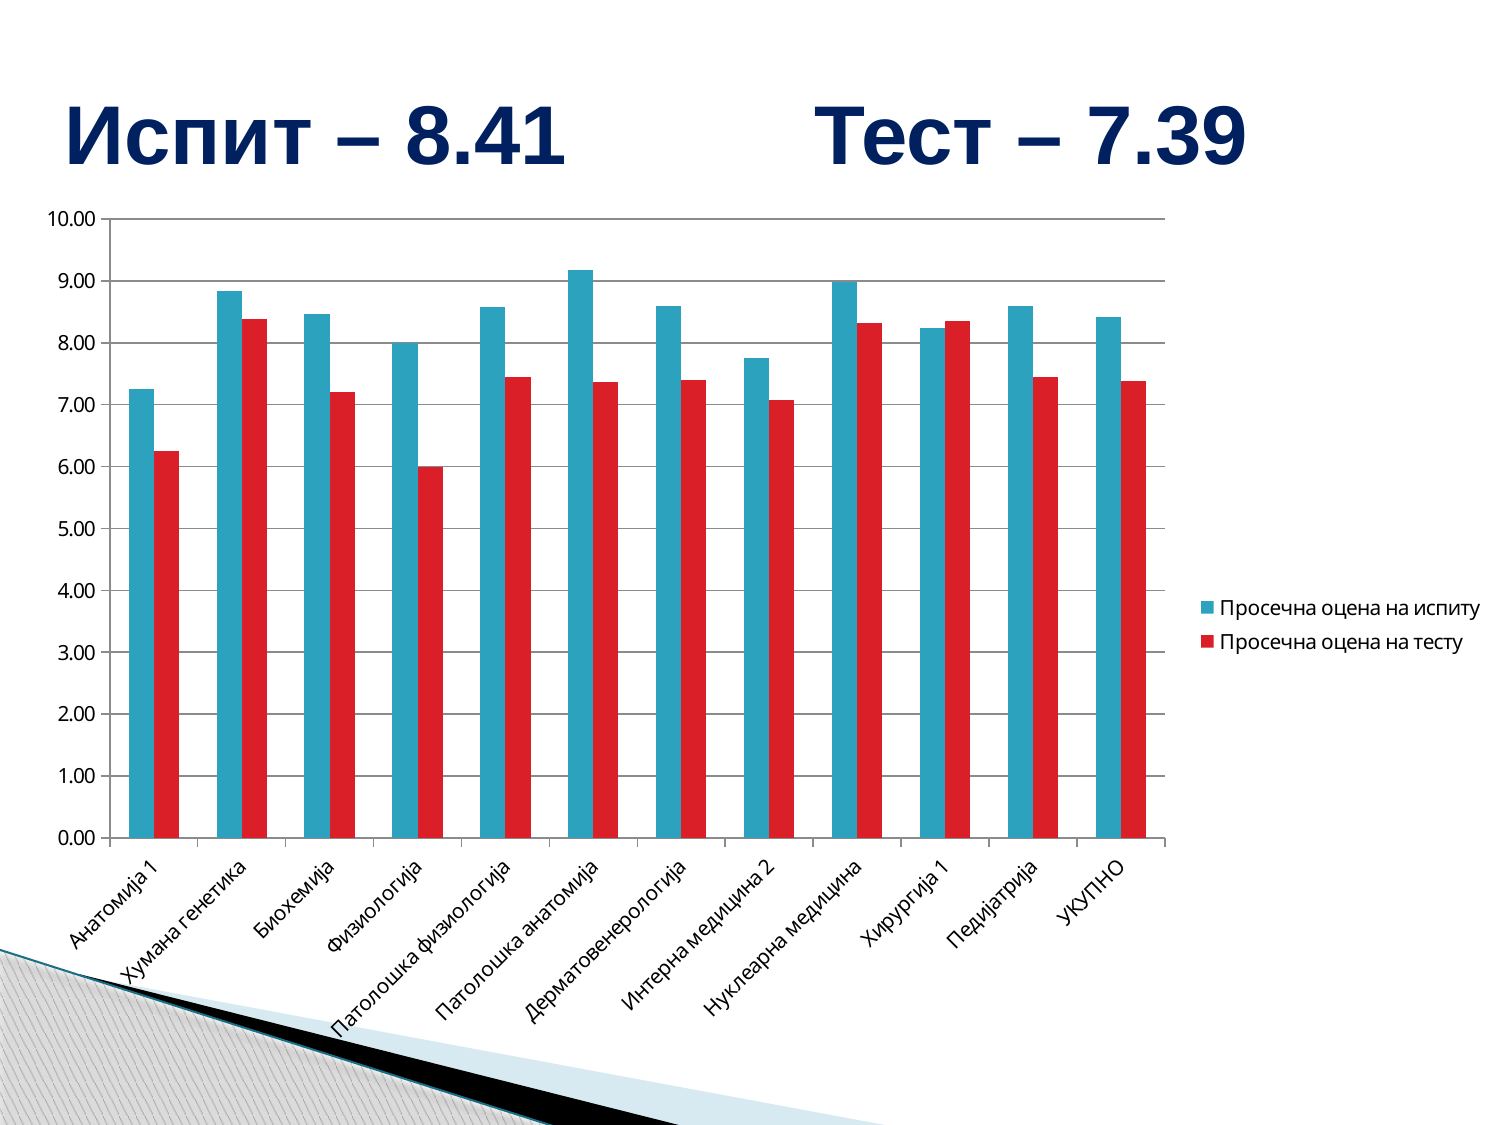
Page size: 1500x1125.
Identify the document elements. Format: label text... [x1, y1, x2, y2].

chart [16, 187, 1500, 1062]
title Испит – 8.41 Тест – 7.39 [50, 37, 1400, 186]
